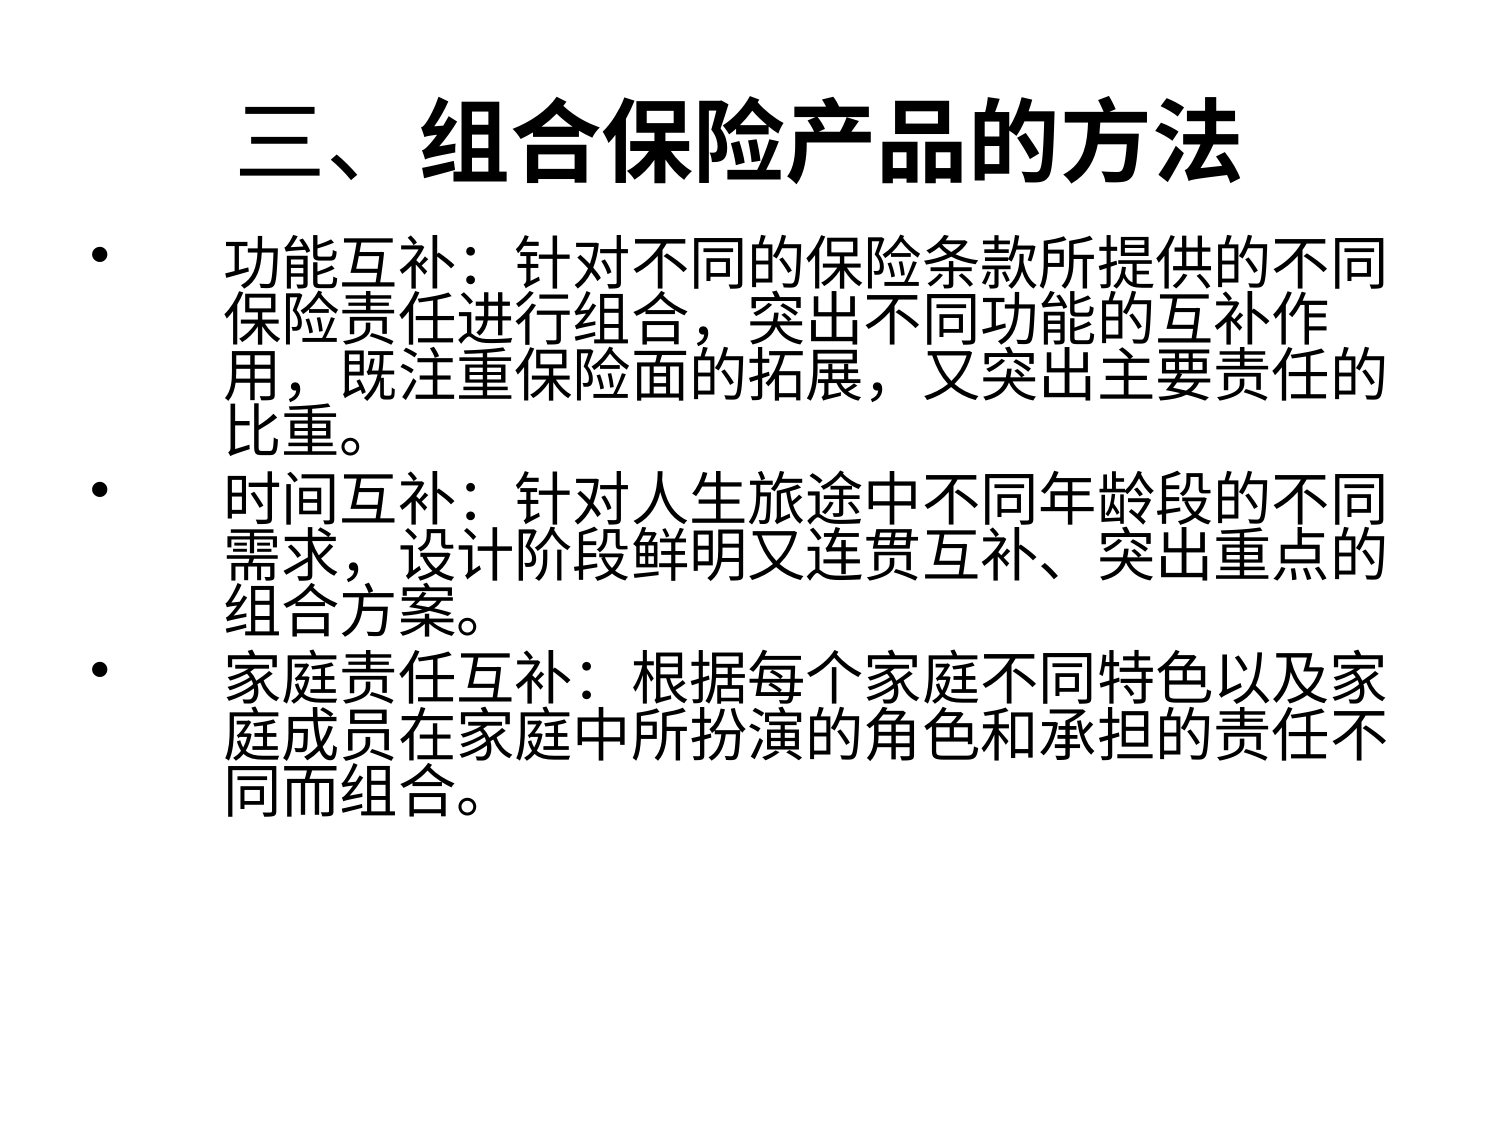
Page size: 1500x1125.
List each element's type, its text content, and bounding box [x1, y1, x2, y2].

list 功能互补：针对不同的保险条款所提供的不同保险责任进行组合，突出不同功能的互补作用，既注重保险面的拓展，又突出主要责任的比重。 时间互补：针对人生旅途中不同年龄段的不同需求，设计阶段鲜明又连贯互补、突出重点的组合方案。 家庭责任互补：根据每个家庭不同特色以及家庭成员在家庭中所扮演的角色和承担的责任不同而组合。 [75, 232, 1425, 1083]
title 三、组合保险产品的方法 [75, 45, 1425, 232]
